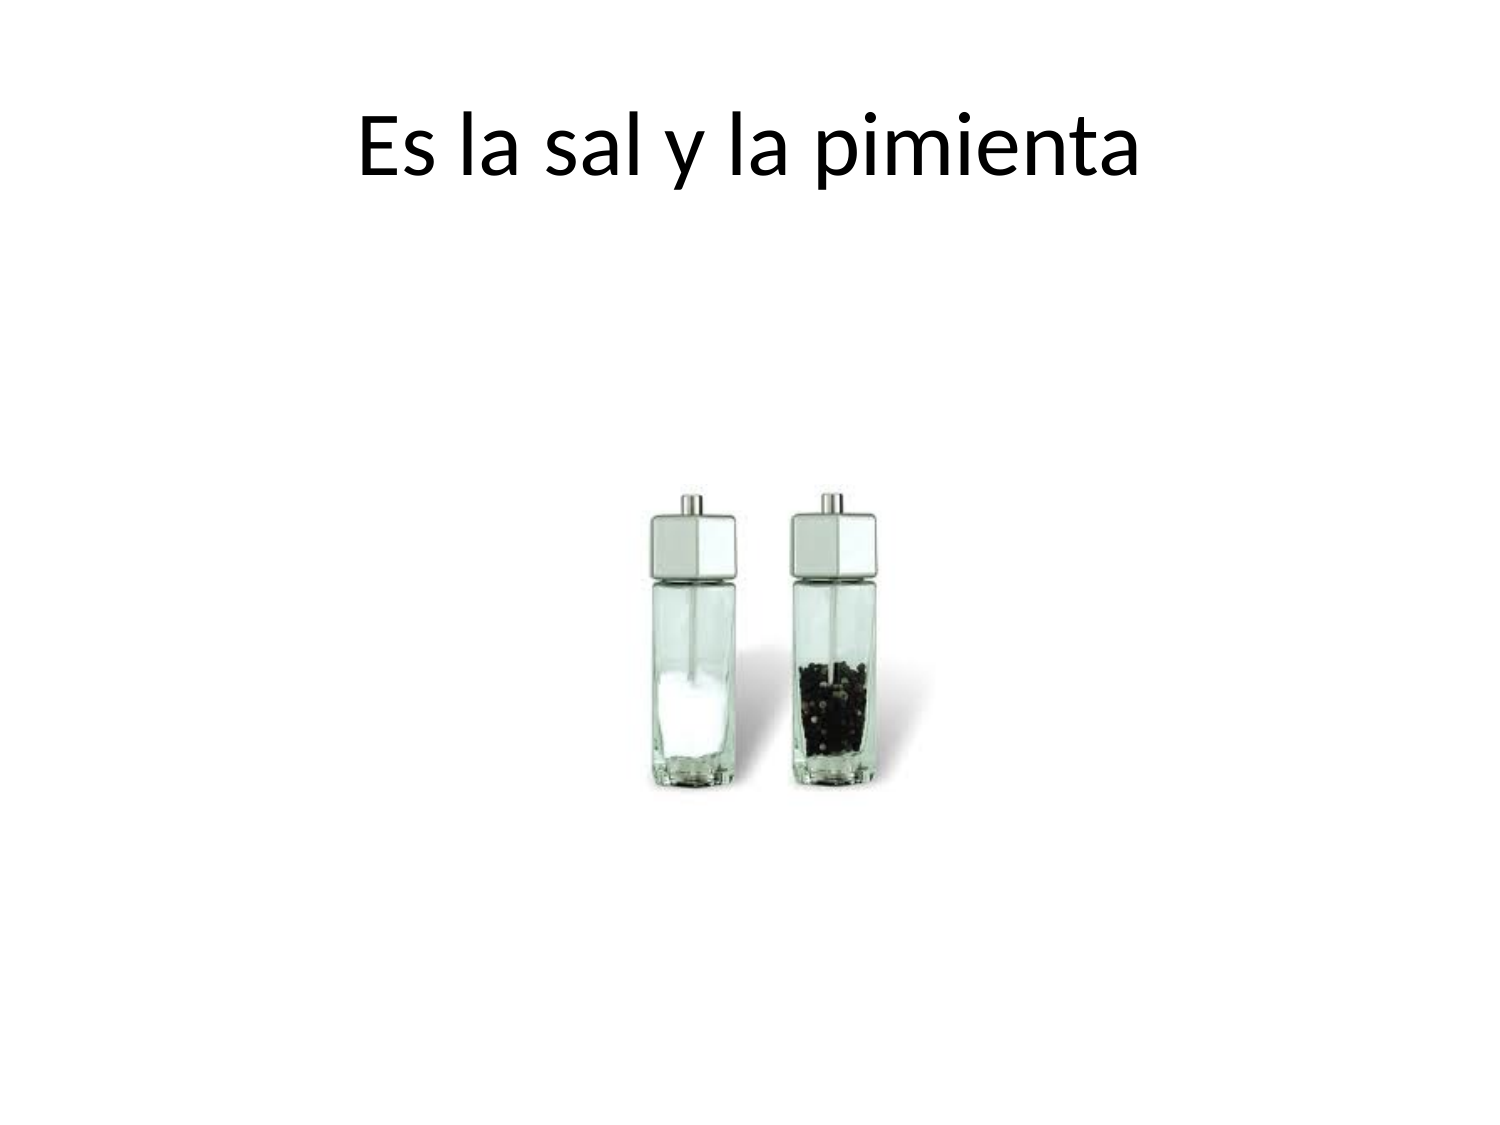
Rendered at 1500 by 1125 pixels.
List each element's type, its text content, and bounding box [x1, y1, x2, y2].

title Es la sal y la pimienta [75, 45, 1425, 233]
picture [547, 484, 984, 807]
